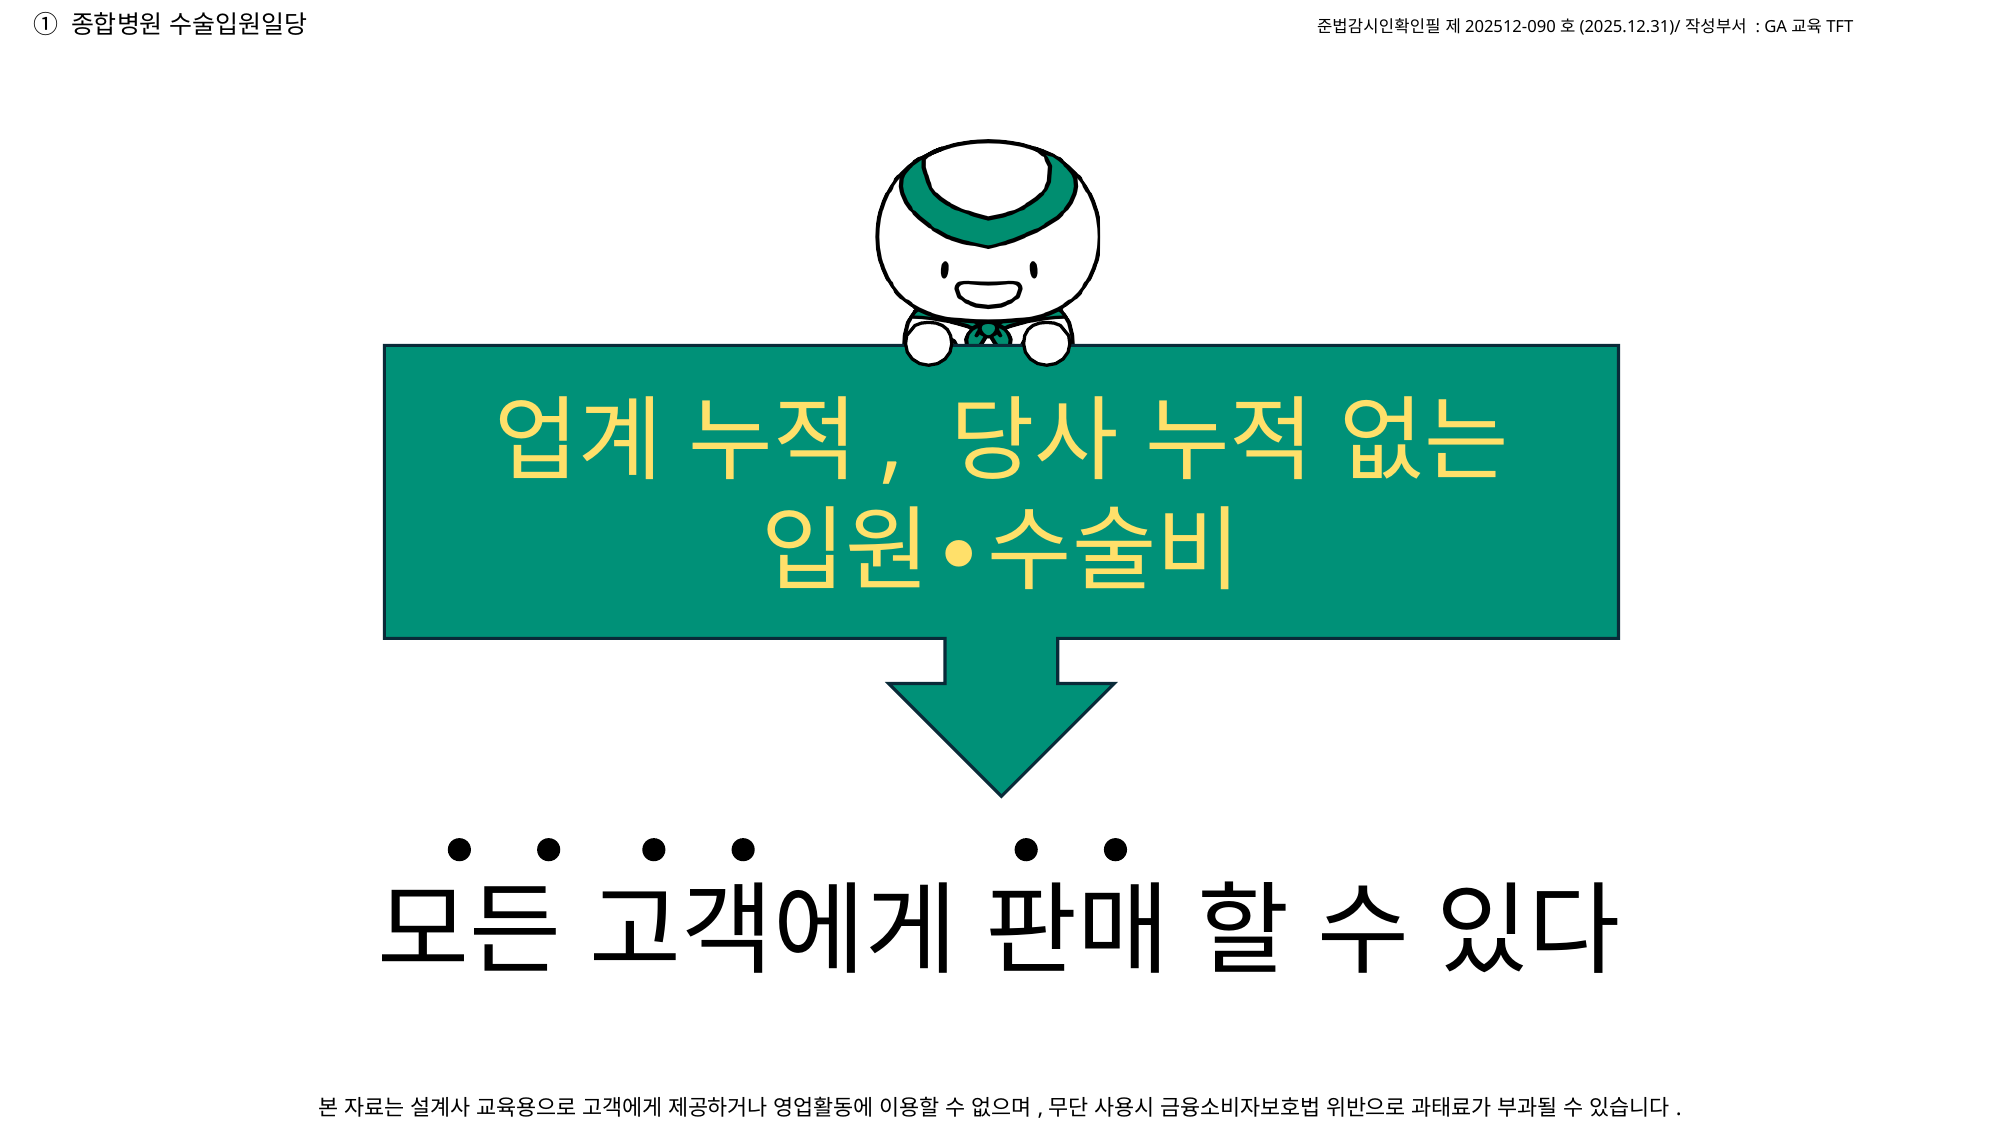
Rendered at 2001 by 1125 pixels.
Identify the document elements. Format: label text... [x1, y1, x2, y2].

text_box ① 종합병원 수술입원일당 [33, 12, 413, 40]
text_box [1013, 836, 1040, 863]
text_box [640, 836, 668, 863]
text_box [382, 343, 1621, 799]
picture [874, 138, 1101, 372]
text_box 모든 고객에게 판매 할 수 있다 [264, 857, 1735, 993]
text_box [535, 836, 562, 863]
text_box [1102, 836, 1129, 863]
text_box [446, 836, 473, 863]
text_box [904, 321, 1071, 366]
text_box 업계 누적, 당사 누적 없는 입원∙수술비 [445, 373, 1558, 608]
text_box [729, 836, 757, 863]
